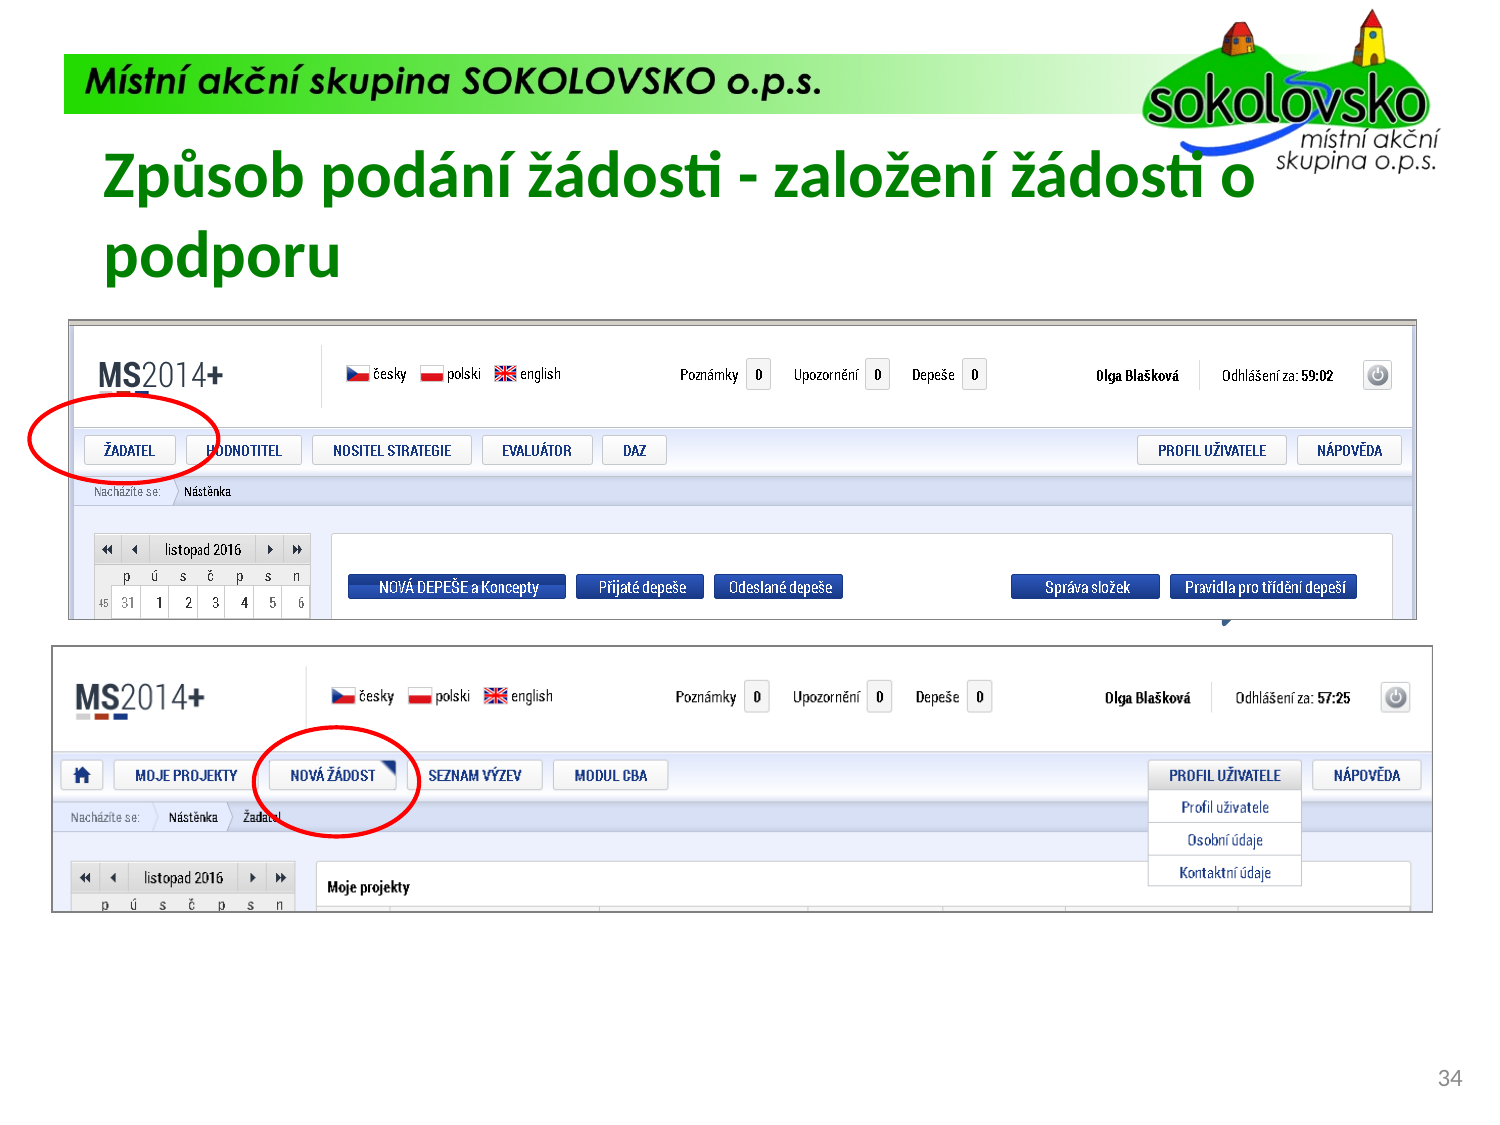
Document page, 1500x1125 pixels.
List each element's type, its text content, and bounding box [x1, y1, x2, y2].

text_box [27, 402, 63, 476]
picture [52, 646, 1433, 912]
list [69, 320, 1416, 619]
slide_number 34 [1128, 1046, 1478, 1107]
title Způsob podání žádosti - založení žádosti o podporu [88, 146, 1439, 277]
picture [64, 0, 1455, 197]
